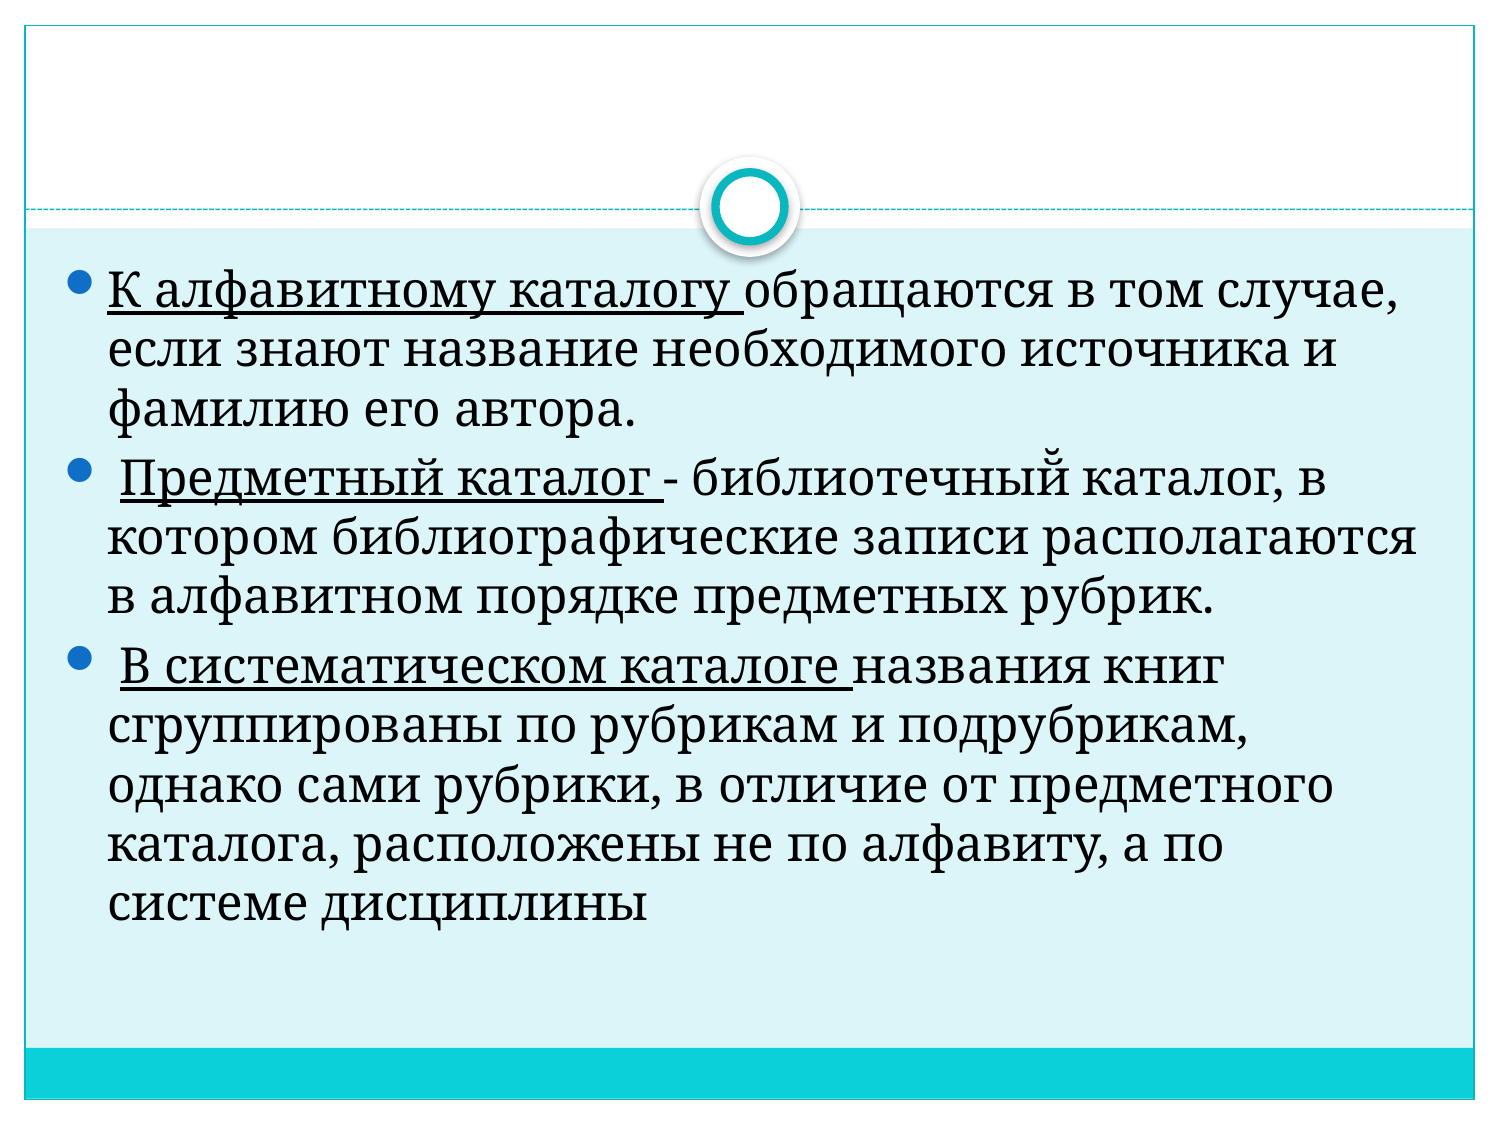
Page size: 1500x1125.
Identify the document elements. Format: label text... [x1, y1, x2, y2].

list К алфавитному каталогу обращаются в том случае, если знают название необходимого источника и фамилию его автора. Предметный каталог - библиотечный̆ каталог, в котором библиографические записи располагаются в алфавитном порядке предметных рубрик. В систематическом каталоге названия книг сгруппированы по рубрикам и подрубрикам, однако сами рубрики, в отличие от предметного каталога, расположены не по алфавиту, а по системе дисциплины [49, 250, 1445, 1001]
